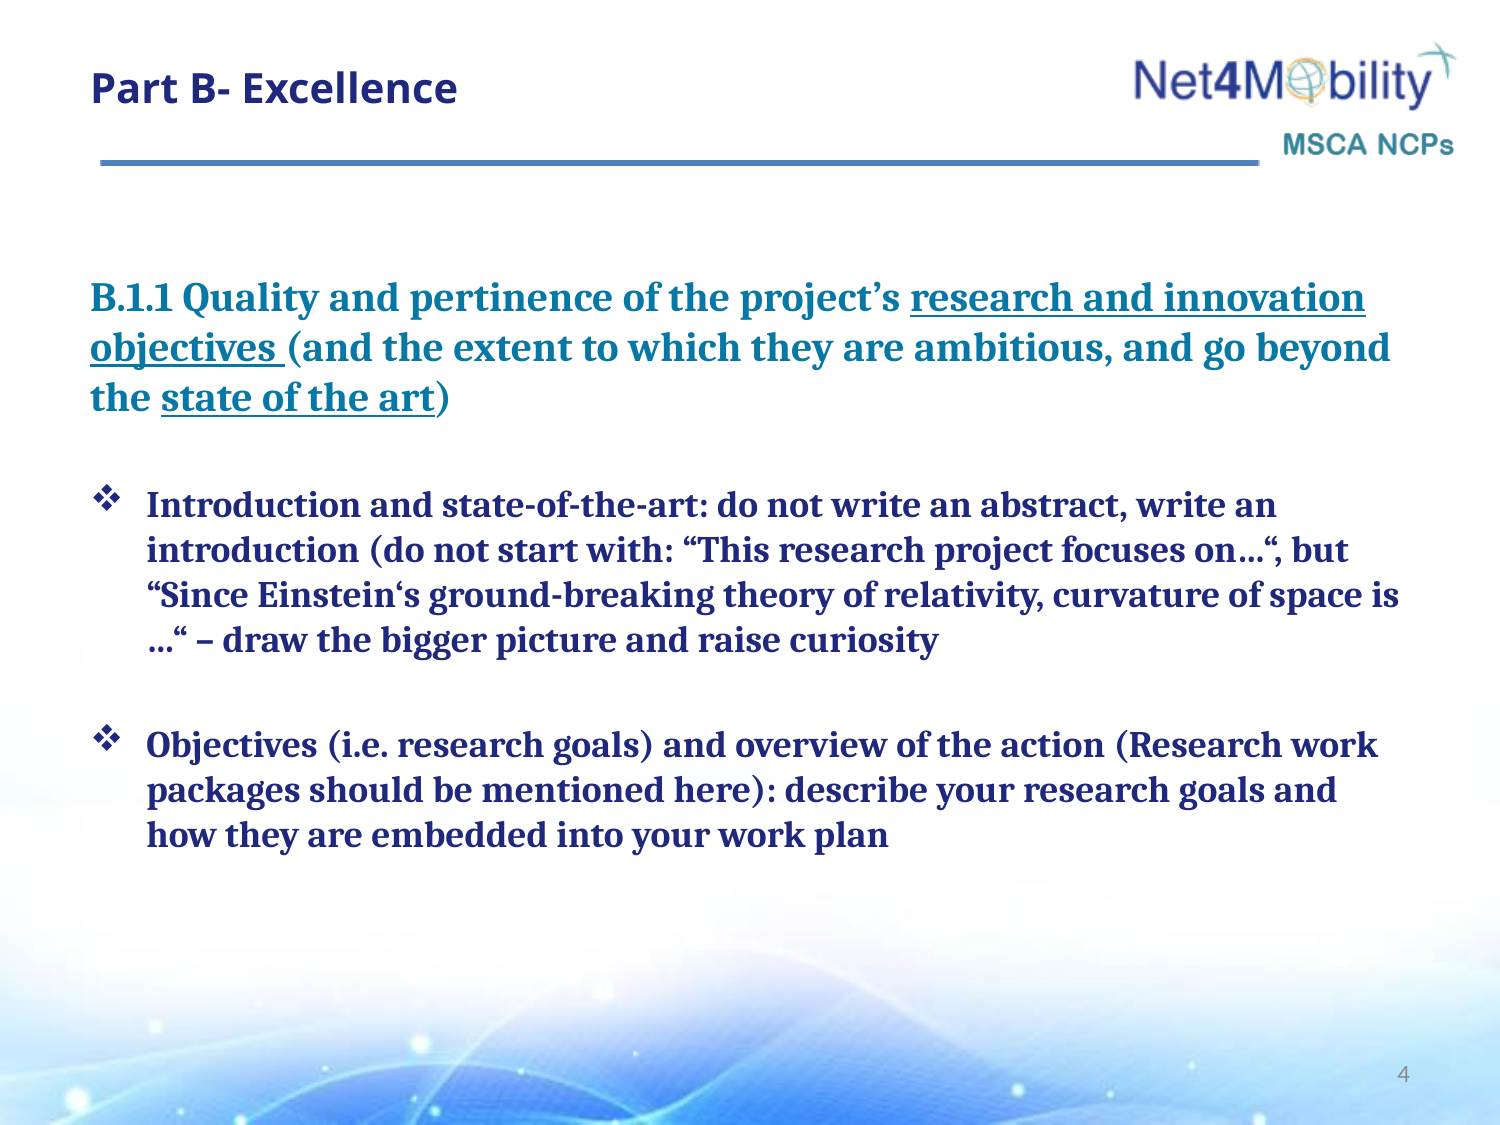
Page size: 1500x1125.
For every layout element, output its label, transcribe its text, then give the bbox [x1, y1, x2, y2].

list B.1.1 Quality and pertinence of the project’s research and innovation objectives (and the extent to which they are ambitious, and go beyond the state of the art) Introduction and state-of-the-art: do not write an abstract, write an introduction (do not start with: “This research project focuses on…“, but “Since Einstein‘s ground-breaking theory of relativity, curvature of space is …“ – draw the bigger picture and raise curiosity Objectives (i.e. research goals) and overview of the action (Research work packages should be mentioned here): describe your research goals and how they are embedded into your work plan [75, 262, 1425, 1005]
title Part B- Excellence [75, 30, 1093, 144]
slide_number 4 [1074, 1042, 1425, 1103]
picture [0, 0, 1500, 1125]
